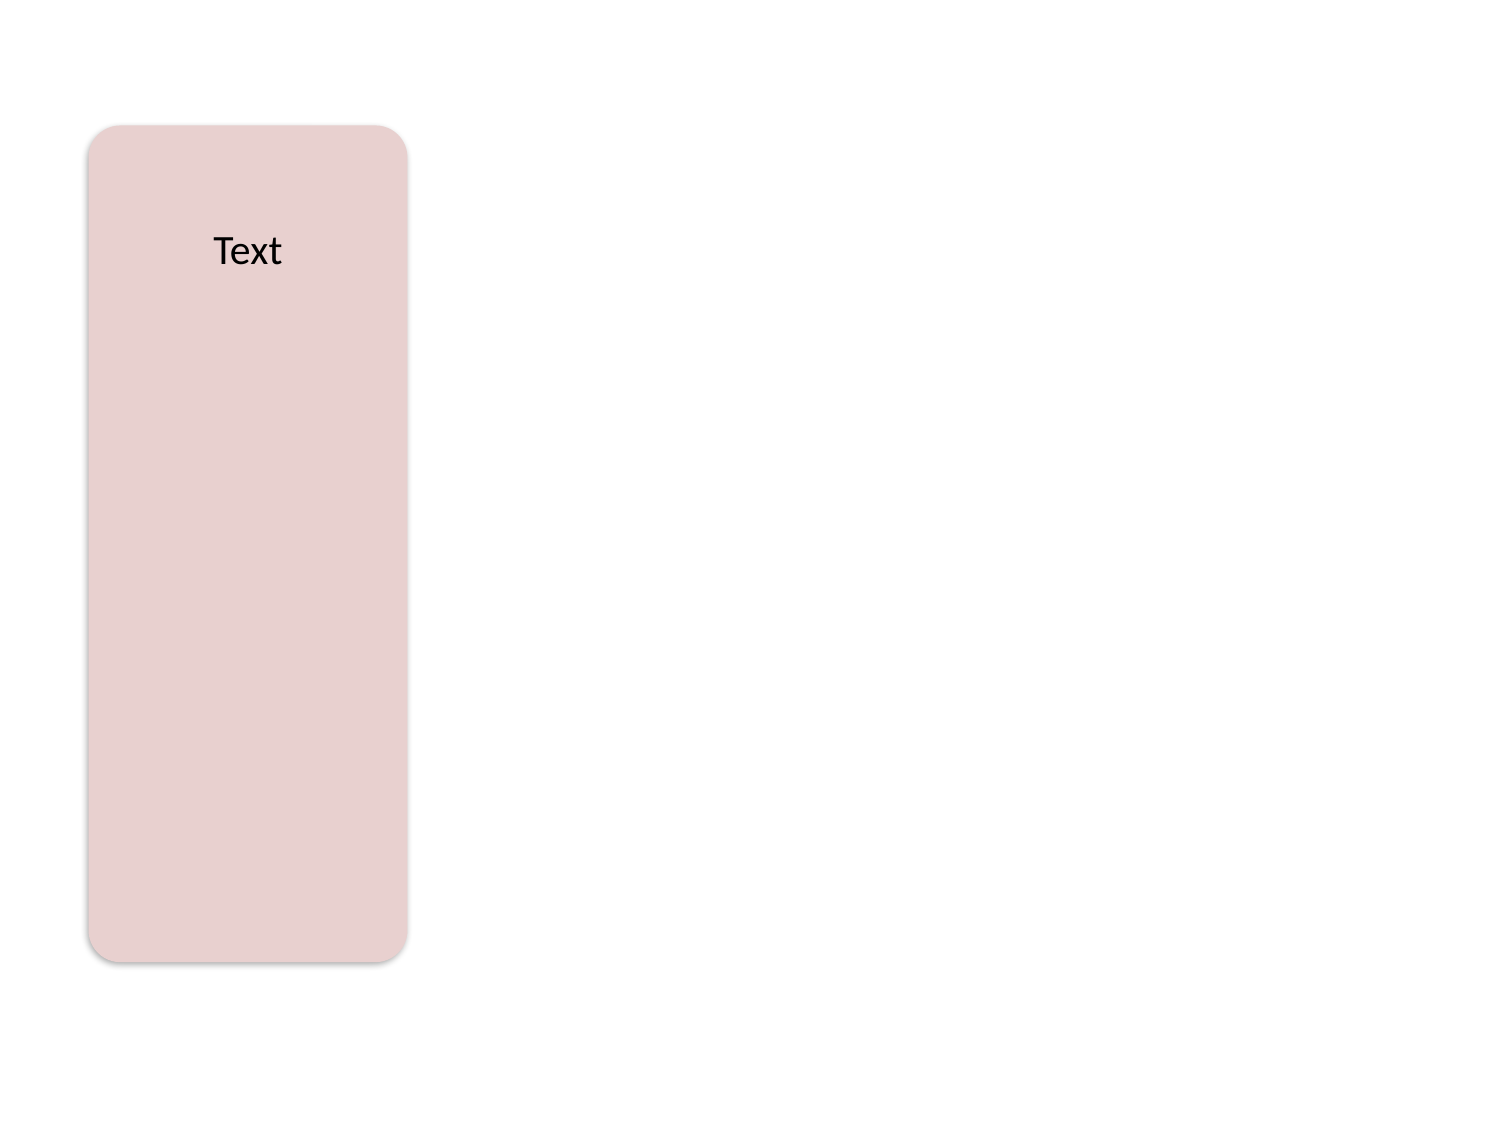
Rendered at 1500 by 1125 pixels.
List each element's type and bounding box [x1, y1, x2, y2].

text_box [88, 125, 408, 963]
